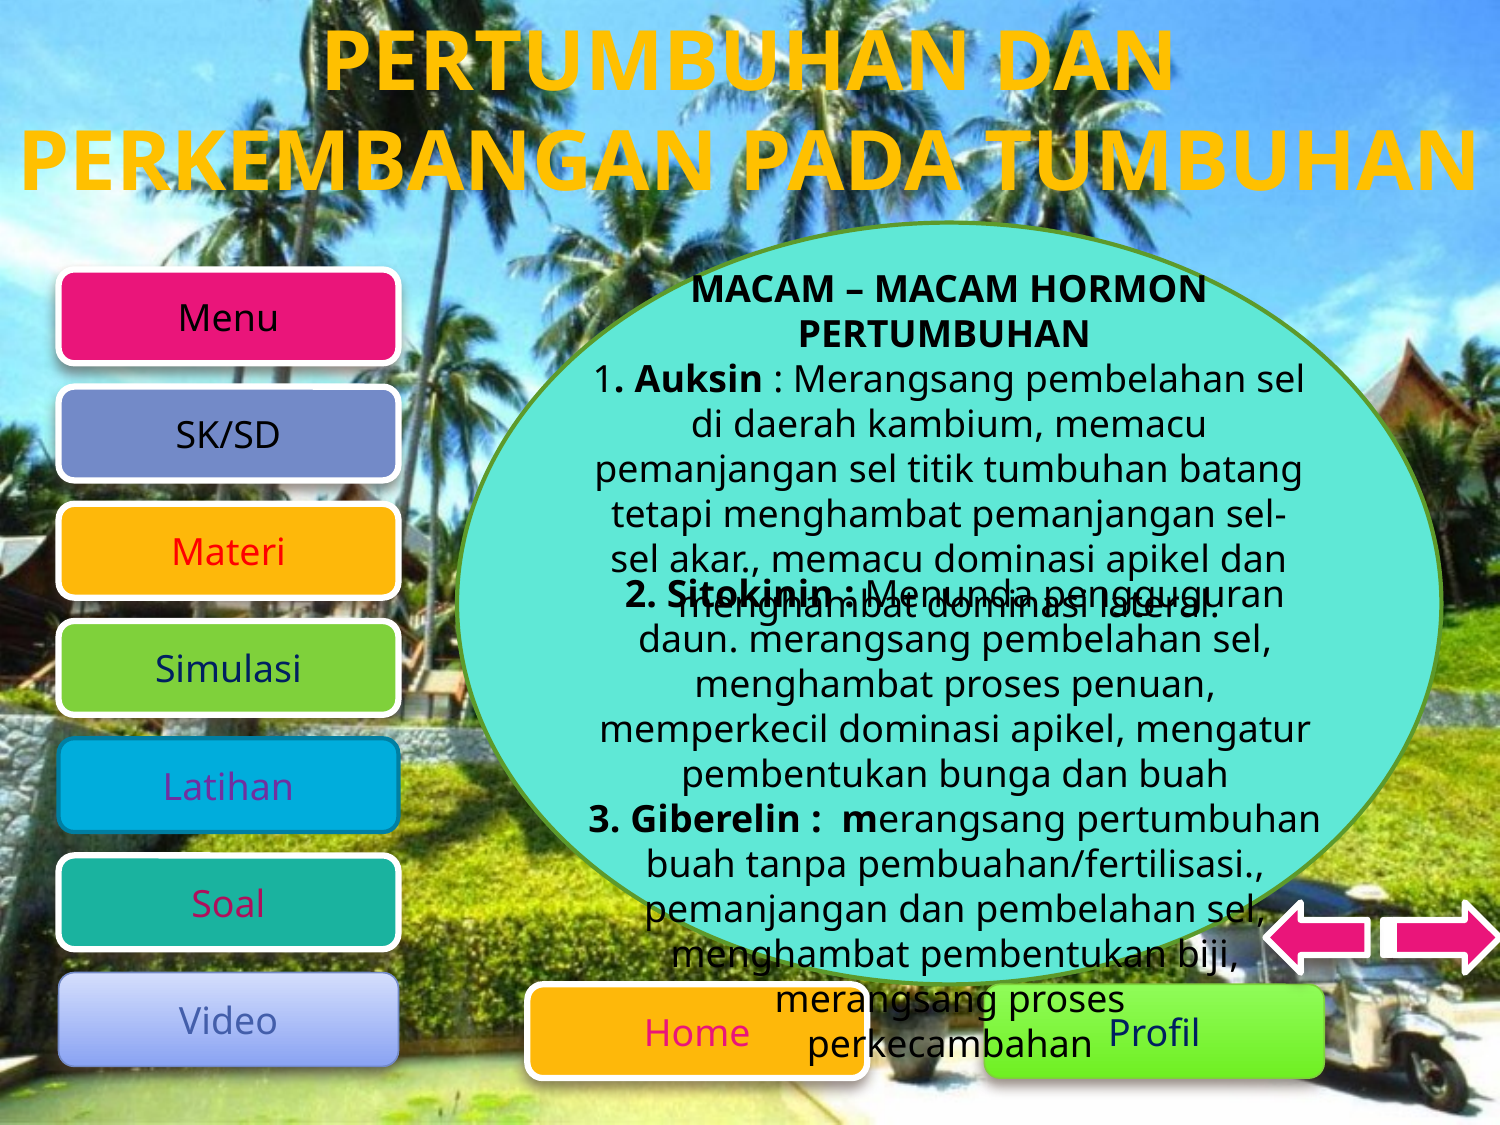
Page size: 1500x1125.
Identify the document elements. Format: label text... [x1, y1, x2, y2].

text_box [1380, 899, 1500, 976]
text_box MACAM – MACAM HORMON PERTUMBUHAN 1. Auksin : Merangsang pembelahan sel di daerah kambium, memacu pemanjangan sel titik tumbuhan batang tetapi menghambat pemanjangan sel-sel akar., memacu dominasi apikel dan menghambat dominasi lateral. [574, 257, 1325, 562]
text_box [1262, 899, 1371, 976]
text_box 2. Sitokinin : Menunda pengguguran daun. merangsang pembelahan sel, menghambat proses penuan, memperkecil dominasi apikel, mengatur pembentukan bunga dan buah 3. Giberelin : merangsang pertumbuhan buah tanpa pembuahan/fertilisasi., pemanjangan dan pembelahan sel, menghambat pembentukan biji, merangsang proses perkecambahan [562, 562, 1348, 1073]
picture [0, 0, 1500, 1125]
